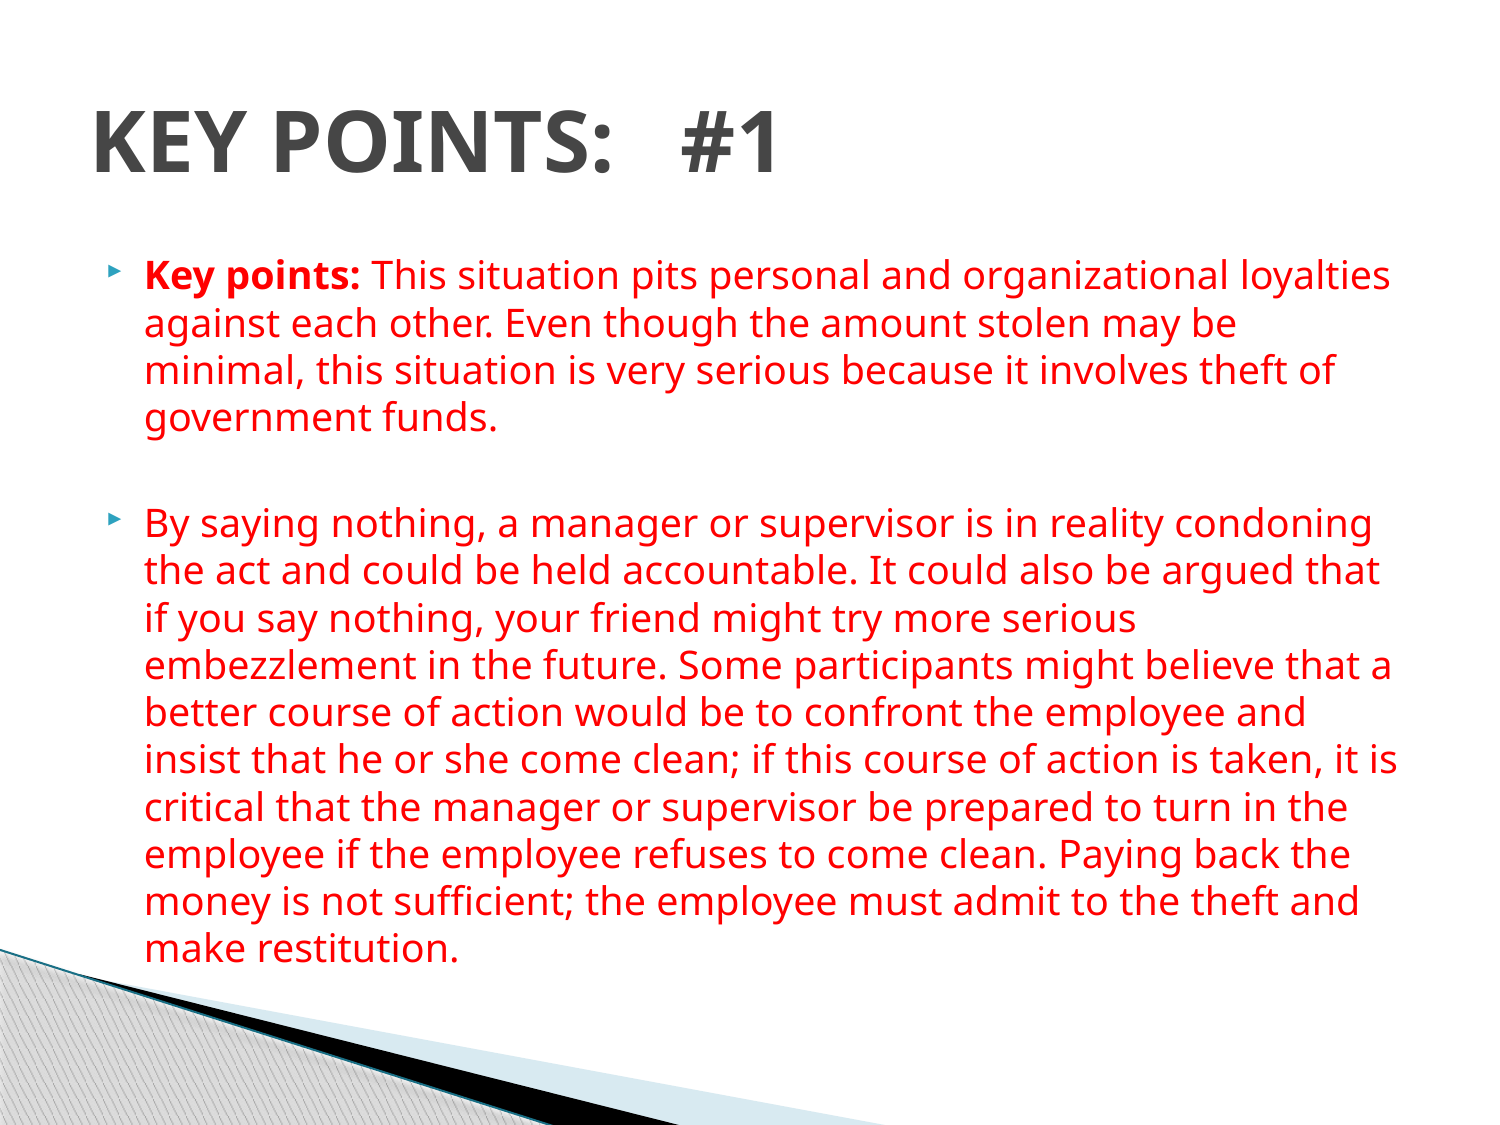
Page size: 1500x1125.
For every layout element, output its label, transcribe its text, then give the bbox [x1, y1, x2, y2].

list Key points: This situation pits personal and organizational loyalties against each other. Even though the amount stolen may be minimal, this situation is very serious because it involves theft of government funds. By saying nothing, a manager or supervisor is in reality condoning the act and could be held accountable. It could also be argued that if you say nothing, your friend might try more serious embezzlement in the future. Some participants might believe that a better course of action would be to confront the employee and insist that he or she come clean; if this course of action is taken, it is critical that the manager or supervisor be prepared to turn in the employee if the employee refuses to come clean. Paying back the money is not sufficient; the employee must admit to the theft and make restitution. [75, 243, 1425, 986]
title KEY POINTS: #1 [75, 45, 1425, 233]
